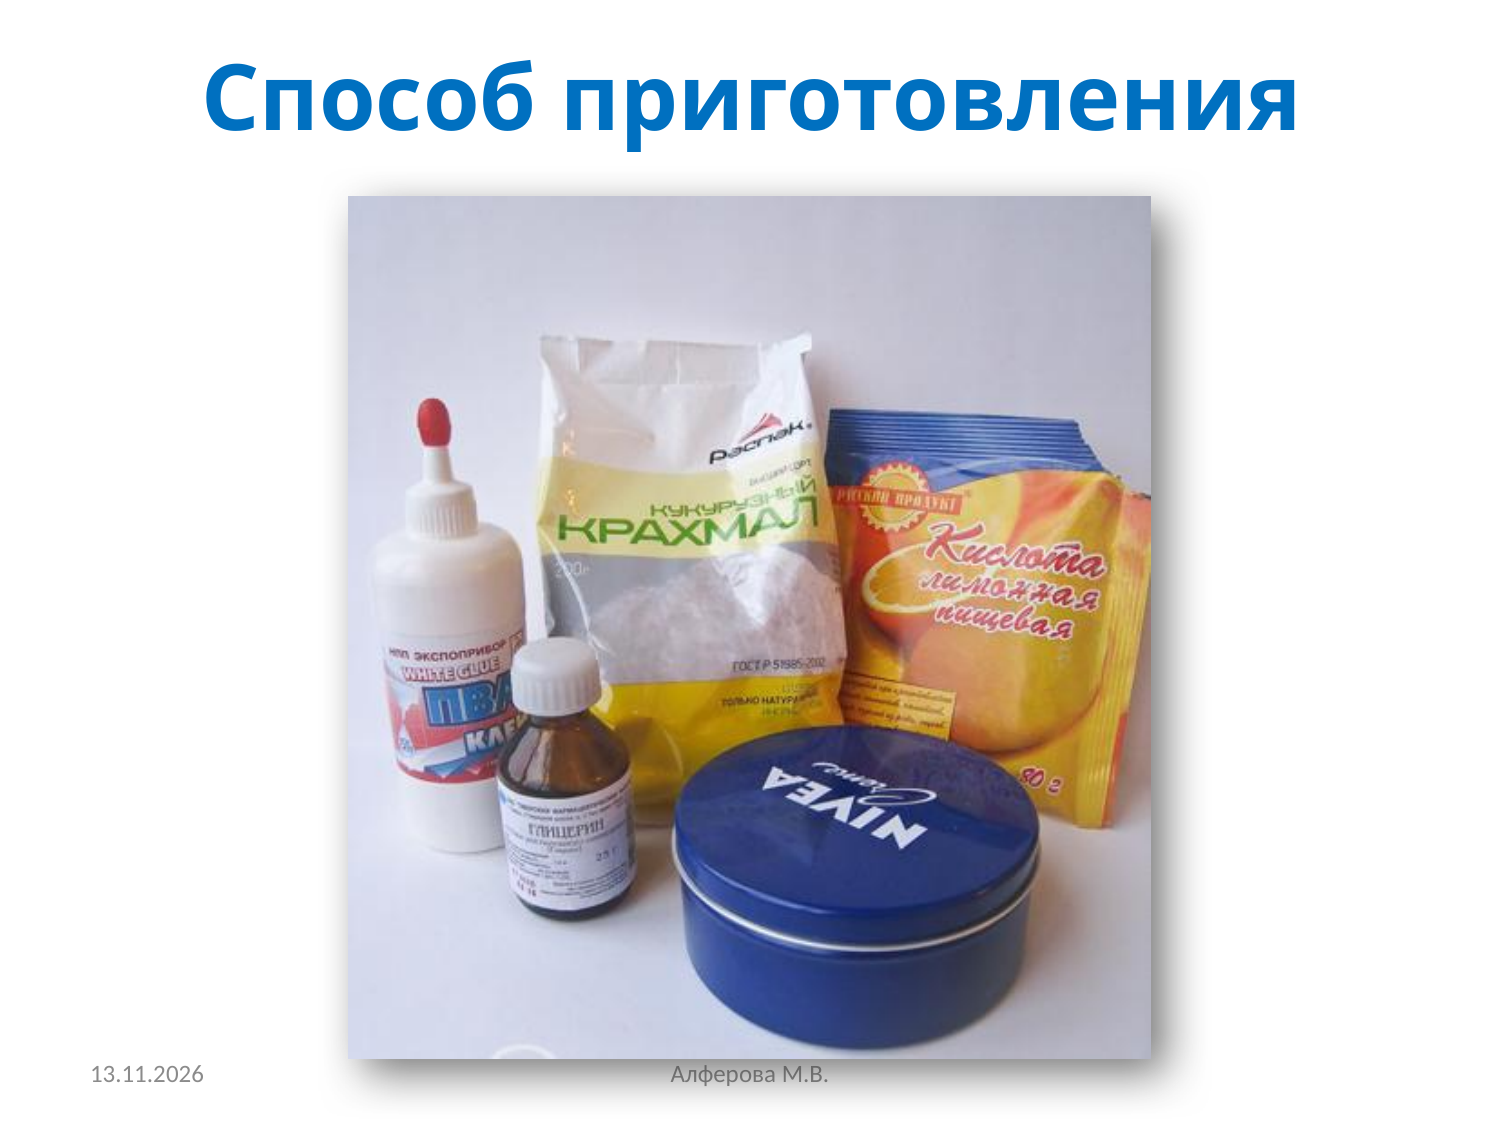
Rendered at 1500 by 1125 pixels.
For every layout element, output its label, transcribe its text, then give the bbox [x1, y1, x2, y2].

footer Алферова М.В. [512, 1066, 988, 1103]
title Способ приготовления [76, 0, 1427, 188]
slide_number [75, 1042, 425, 1103]
picture [348, 195, 1151, 1059]
